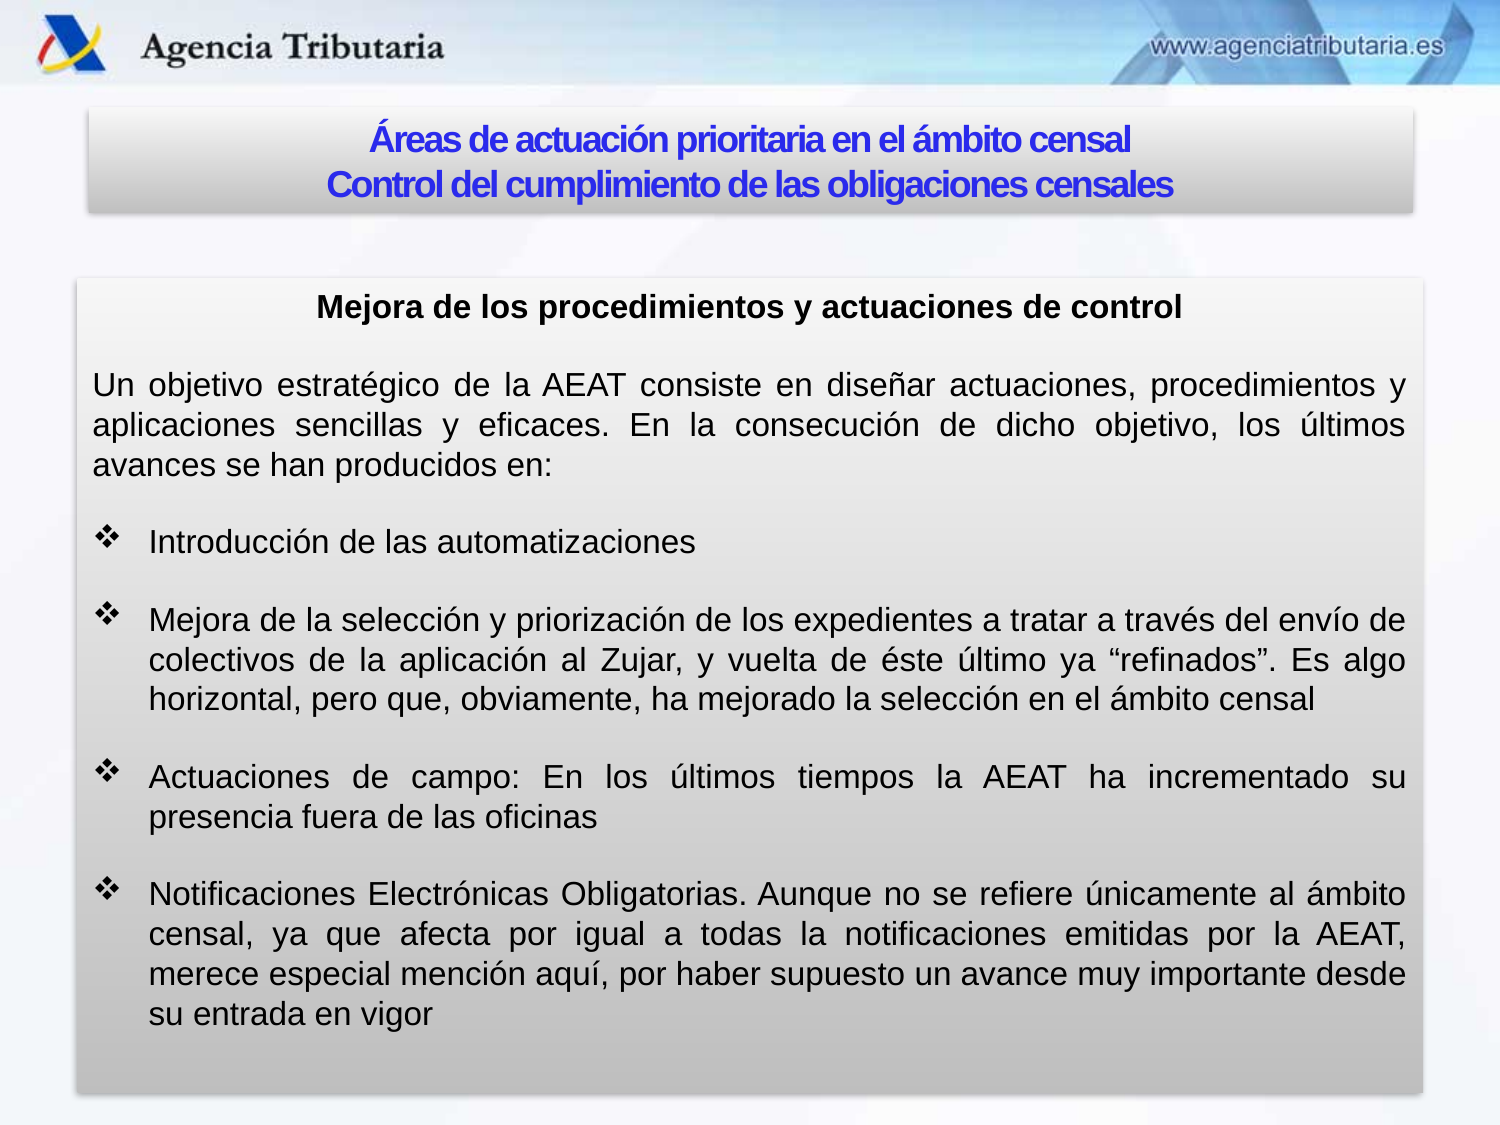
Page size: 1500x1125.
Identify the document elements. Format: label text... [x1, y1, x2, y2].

text_box Áreas de actuación prioritaria en el ámbito censal Control del cumplimiento de las obligaciones censales [88, 107, 1413, 213]
picture [0, 0, 1500, 1125]
text_box Mejora de los procedimientos y actuaciones de control Un objetivo estratégico de la AEAT consiste en diseñar actuaciones, procedimientos y aplicaciones sencillas y eficaces. En la consecución de dicho objetivo, los últimos avances se han producidos en: Introducción de las automatizaciones Mejora de la selección y priorización de los expedientes a tratar a través del envío de colectivos de la aplicación al Zujar, y vuelta de éste último ya “refinados”. Es algo horizontal, pero que, obviamente, ha mejorado la selección en el ámbito censal Actuaciones de campo: En los últimos tiempos la AEAT ha incrementado su presencia fuera de las oficinas Notificaciones Electrónicas Obligatorias. Aunque no se refiere únicamente al ámbito censal, ya que afecta por igual a todas la notificaciones emitidas por la AEAT, merece especial mención aquí, por haber supuesto un avance muy importante desde su entrada en vigor [77, 278, 1424, 1093]
